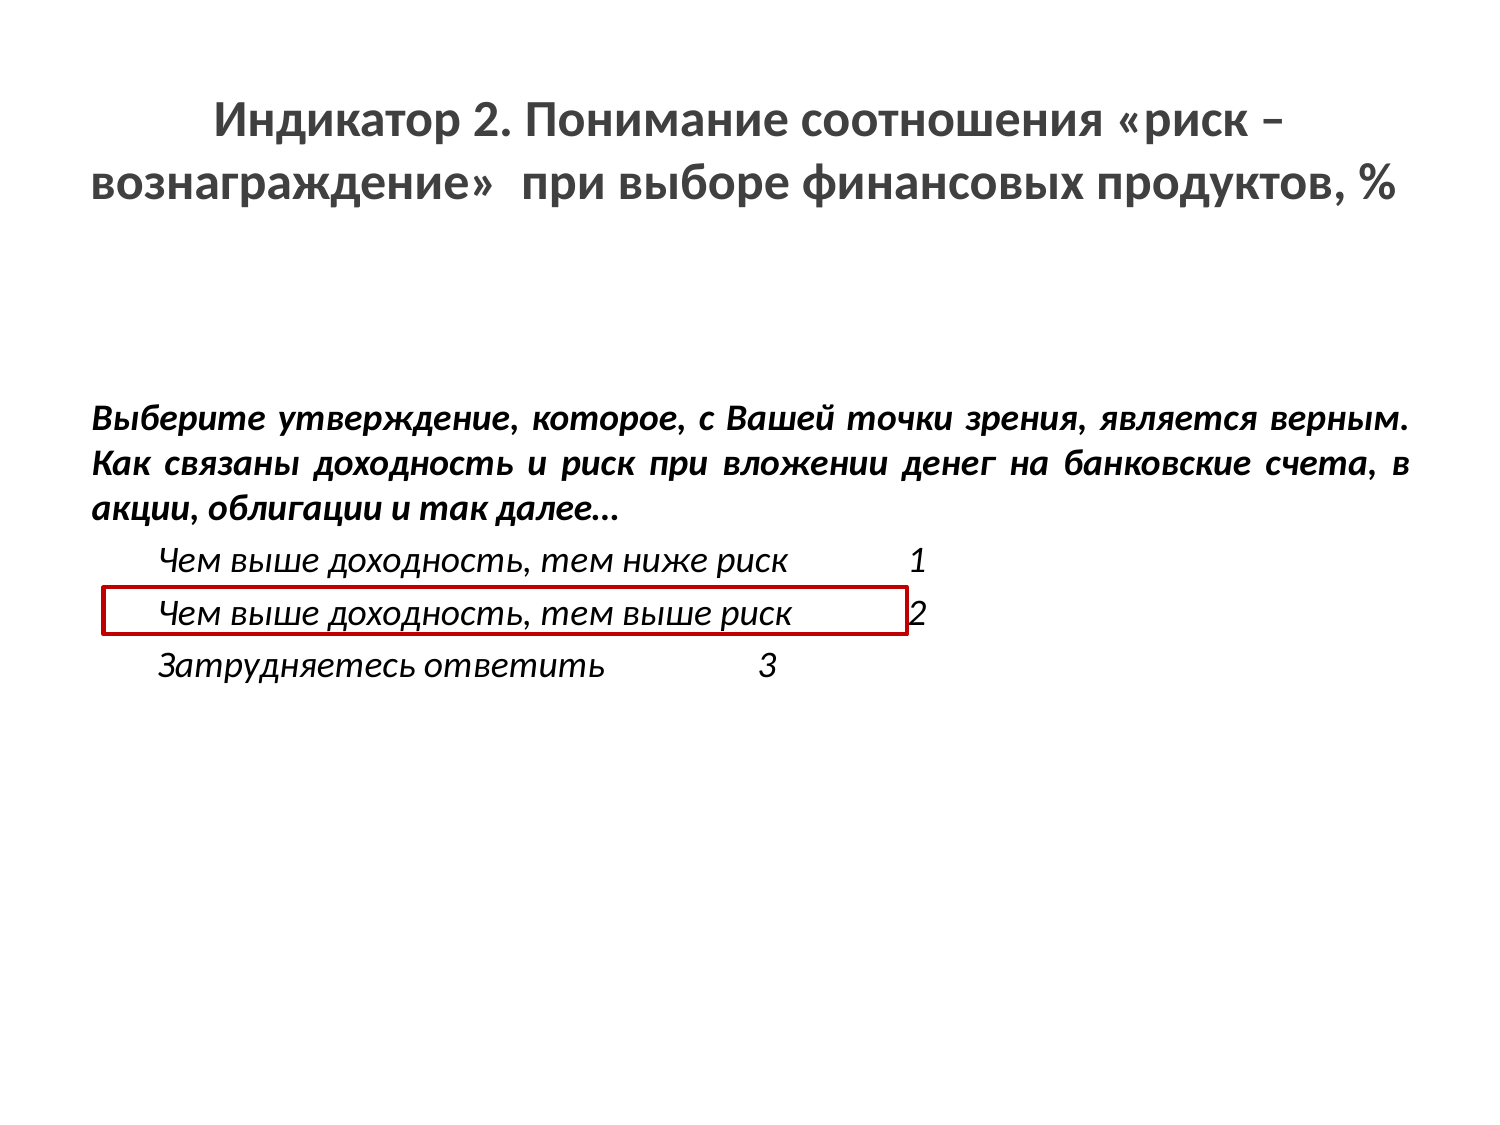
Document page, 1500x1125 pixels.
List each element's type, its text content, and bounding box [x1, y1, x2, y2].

list Выберите утверждение, которое, с Вашей точки зрения, является верным. Как связаны доходность и риск при вложении денег на банковские счета, в акции, облигации и так далее… Чем выше доходность, тем ниже риск 1 Чем выше доходность, тем выше риск 2 Затрудняетесь ответить 3 [76, 385, 1427, 717]
title Индикатор 2. Понимание соотношения «риск – вознаграждение» при выборе финансовых продуктов, % [17, 113, 1483, 244]
text_box [101, 585, 909, 636]
